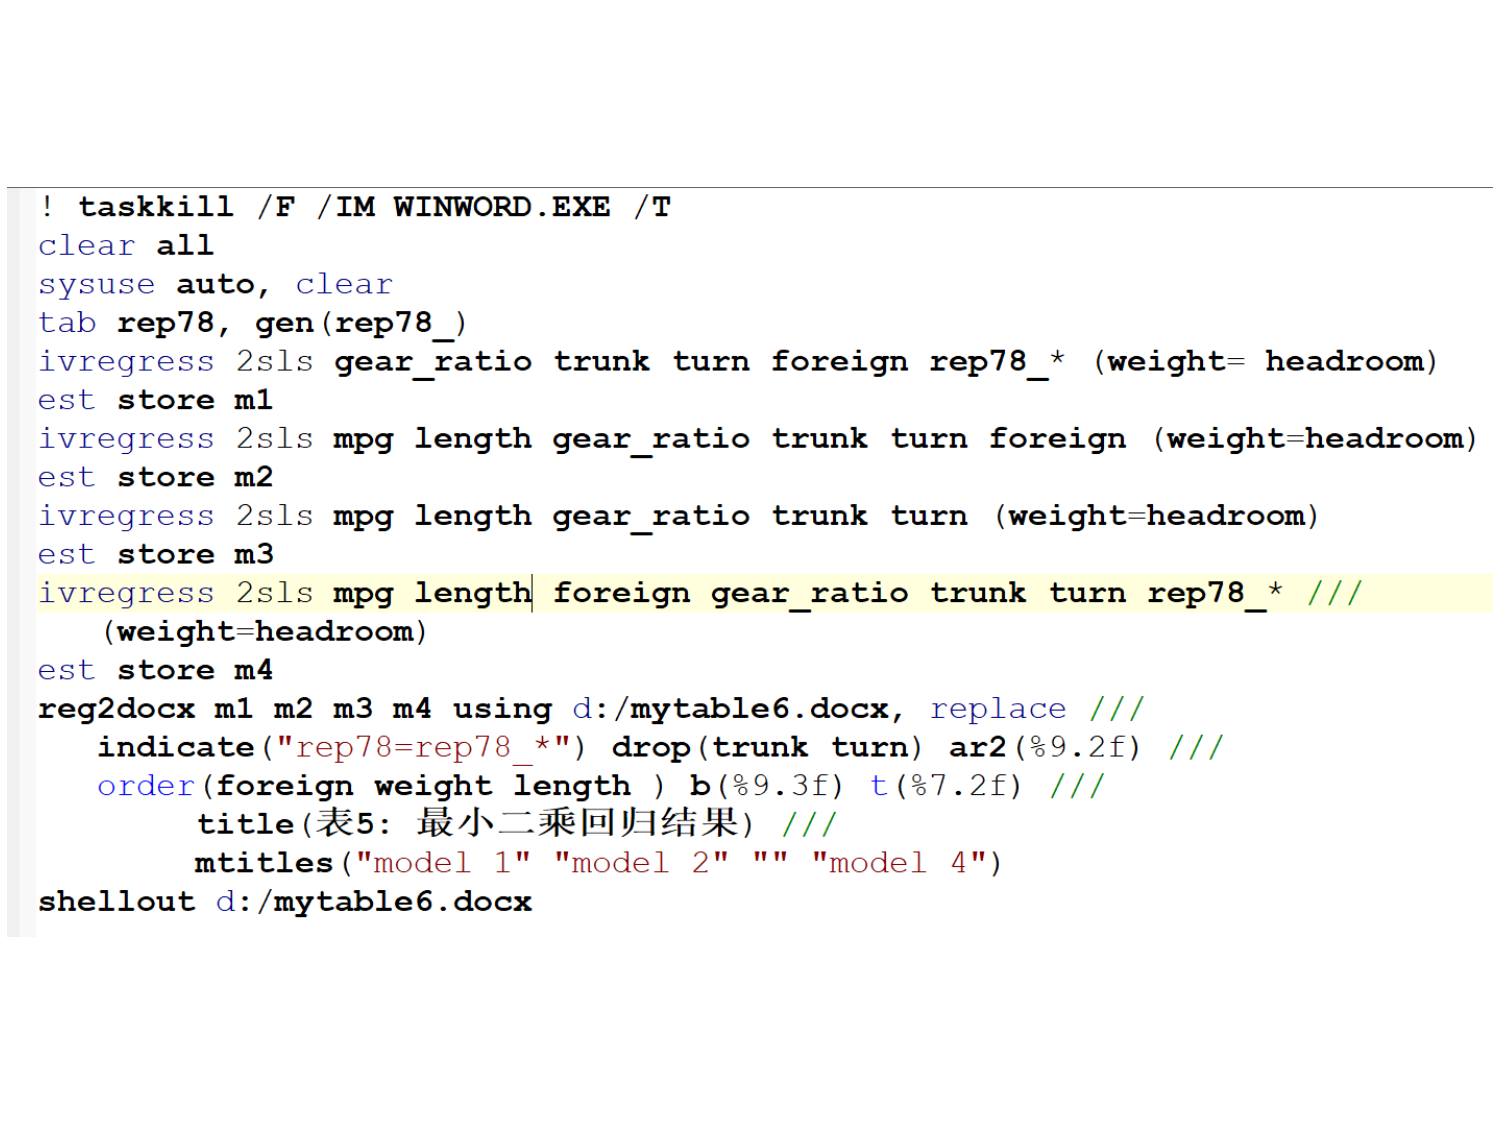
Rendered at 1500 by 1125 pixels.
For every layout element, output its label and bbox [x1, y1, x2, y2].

picture [7, 187, 1493, 938]
